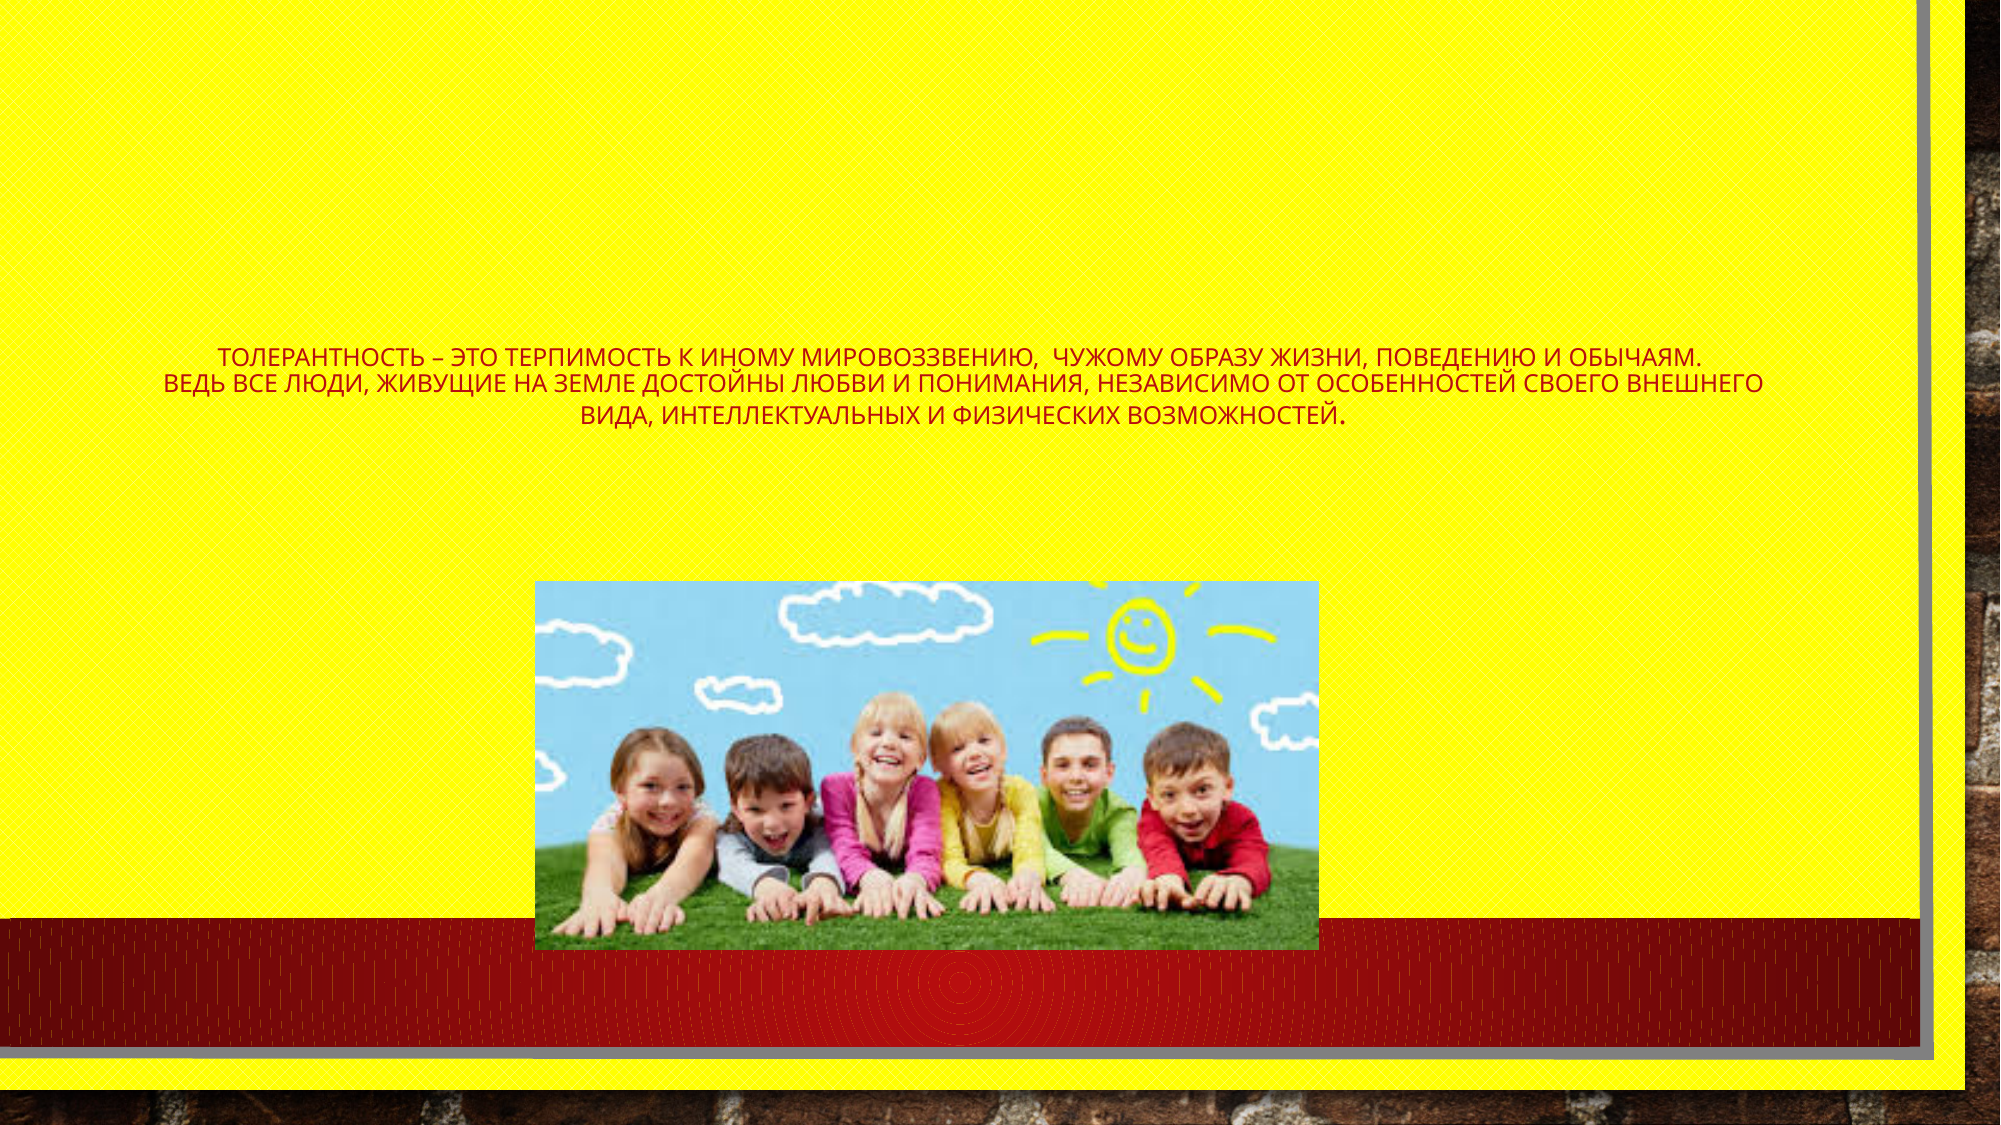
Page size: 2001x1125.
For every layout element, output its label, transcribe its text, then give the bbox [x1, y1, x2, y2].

title Толерантность – это терпимость к иному мировоззвению, чужому образу жизни, поведению и обычаям. Ведь все люди, живущие на Земле достойны любви и понимания, независимо от особенностей своего внешнего вида, интеллектуальных и физических возможностей. [110, 335, 1816, 525]
picture [0, 0, 2000, 1125]
picture [535, 581, 1319, 950]
